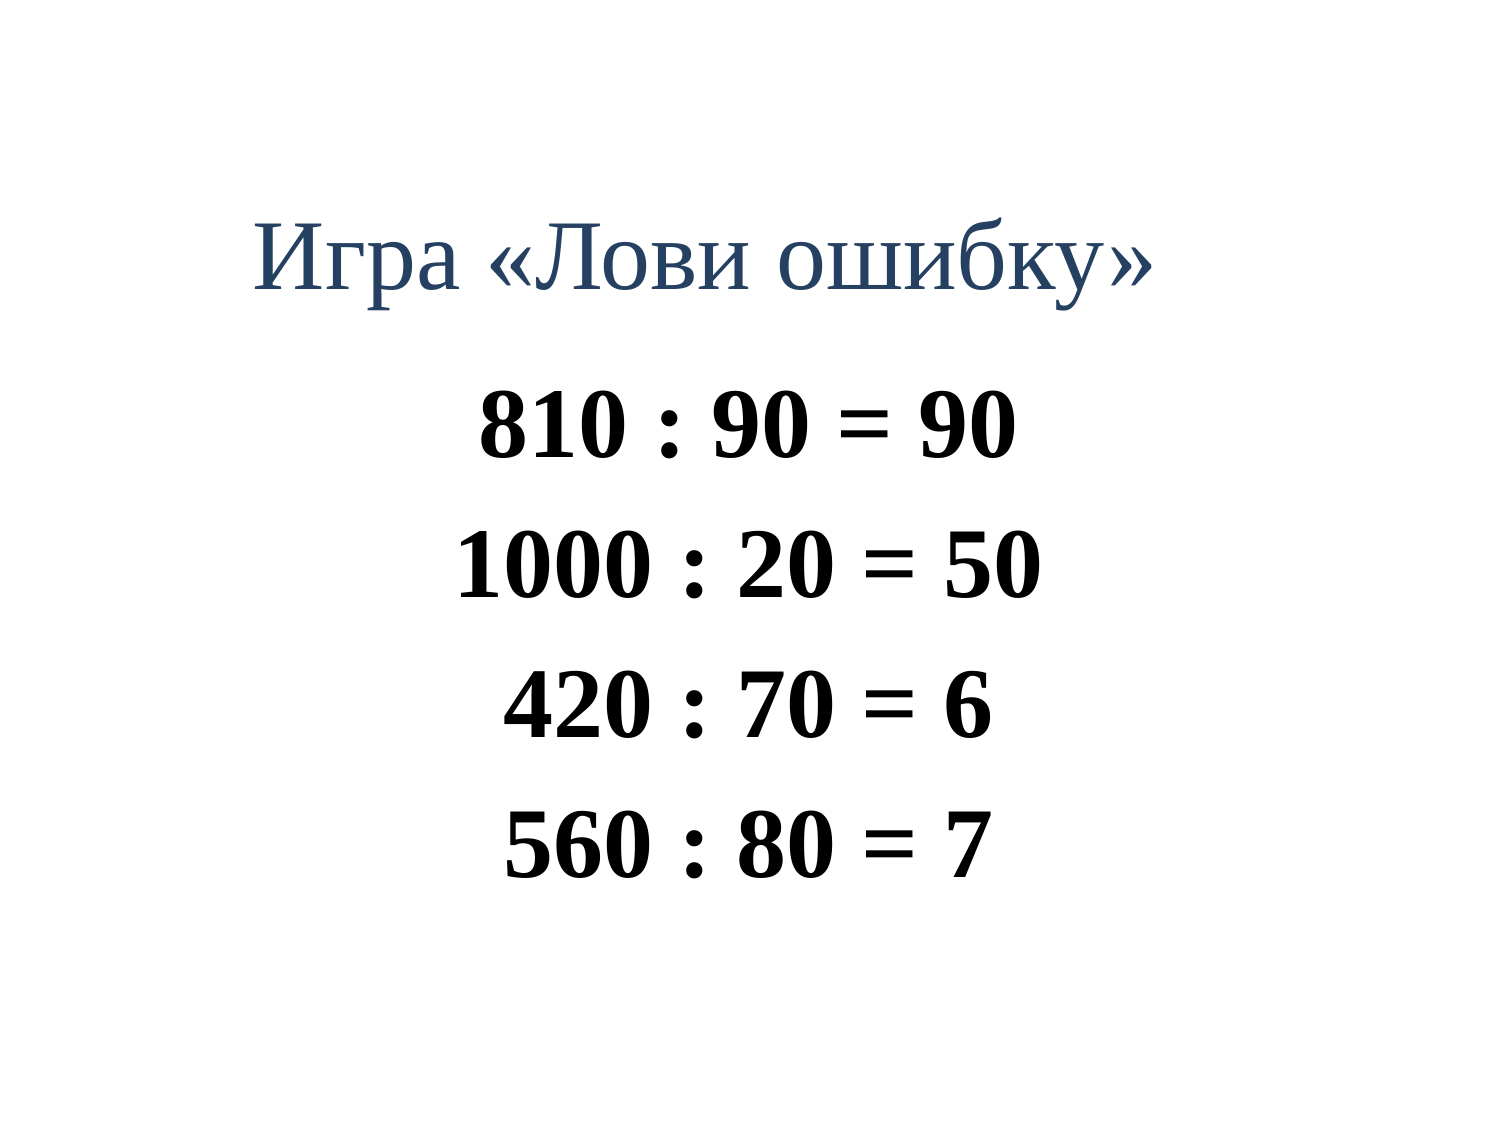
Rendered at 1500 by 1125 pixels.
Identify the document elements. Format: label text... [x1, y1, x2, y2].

list 810 : 90 = 90 1000 : 20 = 50 420 : 70 = 6 560 : 80 = 7 [76, 350, 1421, 954]
title Игра «Лови ошибку» [171, 137, 1240, 350]
